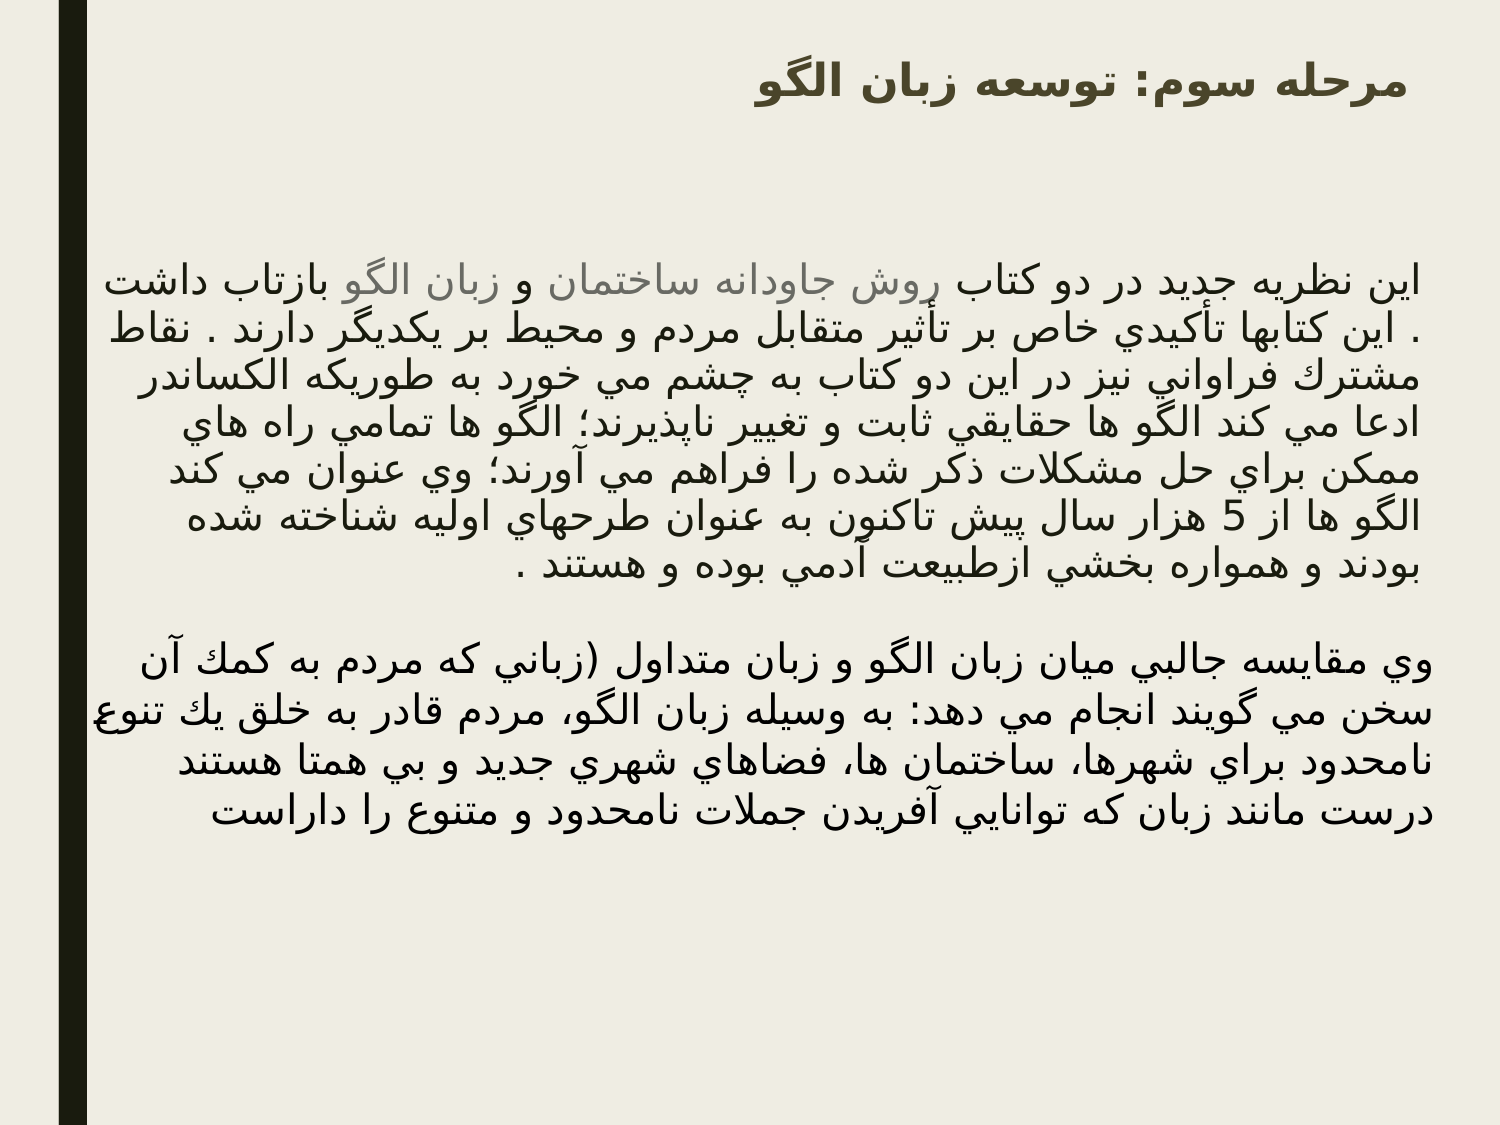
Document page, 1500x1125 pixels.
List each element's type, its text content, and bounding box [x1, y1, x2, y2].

title مرحله سوم: توسعه زبان الگو [737, 50, 1425, 163]
text_box وي مقايسه جالبي ميان زبان الگو و زبان متداول (زباني كه مردم به كمك آن سخن مي گويند انجام مي دهد: به وسيله زبان الگو، مردم قادر به خلق يك تنوع نامحدود براي شهرها، ساختمان ها، فضاهاي شهري جديد و بي همتا هستند درست مانند زبان كه توانايي آفريدن جملات نامحدود و متنوع را داراست [76, 624, 1450, 850]
list اين نظريه جديد در دو كتاب روش جاودانه ساختمان و زبان الگو بازتاب داشت . اين كتابها تأكيدي خاص بر تأثير متقابل مردم و محيط بر يكديگر دارند . نقاط مشترك فراواني نيز در اين دو كتاب به چشم مي خورد به طوريكه الكساندر ادعا مي كند الگو ها حقايقي ثابت و تغيير ناپذيرند؛ الگو ها تمامي راه هاي ممكن براي حل مشكلات ذكر شده را فراهم مي آورند؛ وي عنوان مي كند الگو ها از 5 هزار سال پيش تاكنون به عنوان طرحهاي اوليه شناخته شده بودند و همواره بخشي ازطبيعت آدمي بوده و هستند . [87, 249, 1438, 624]
